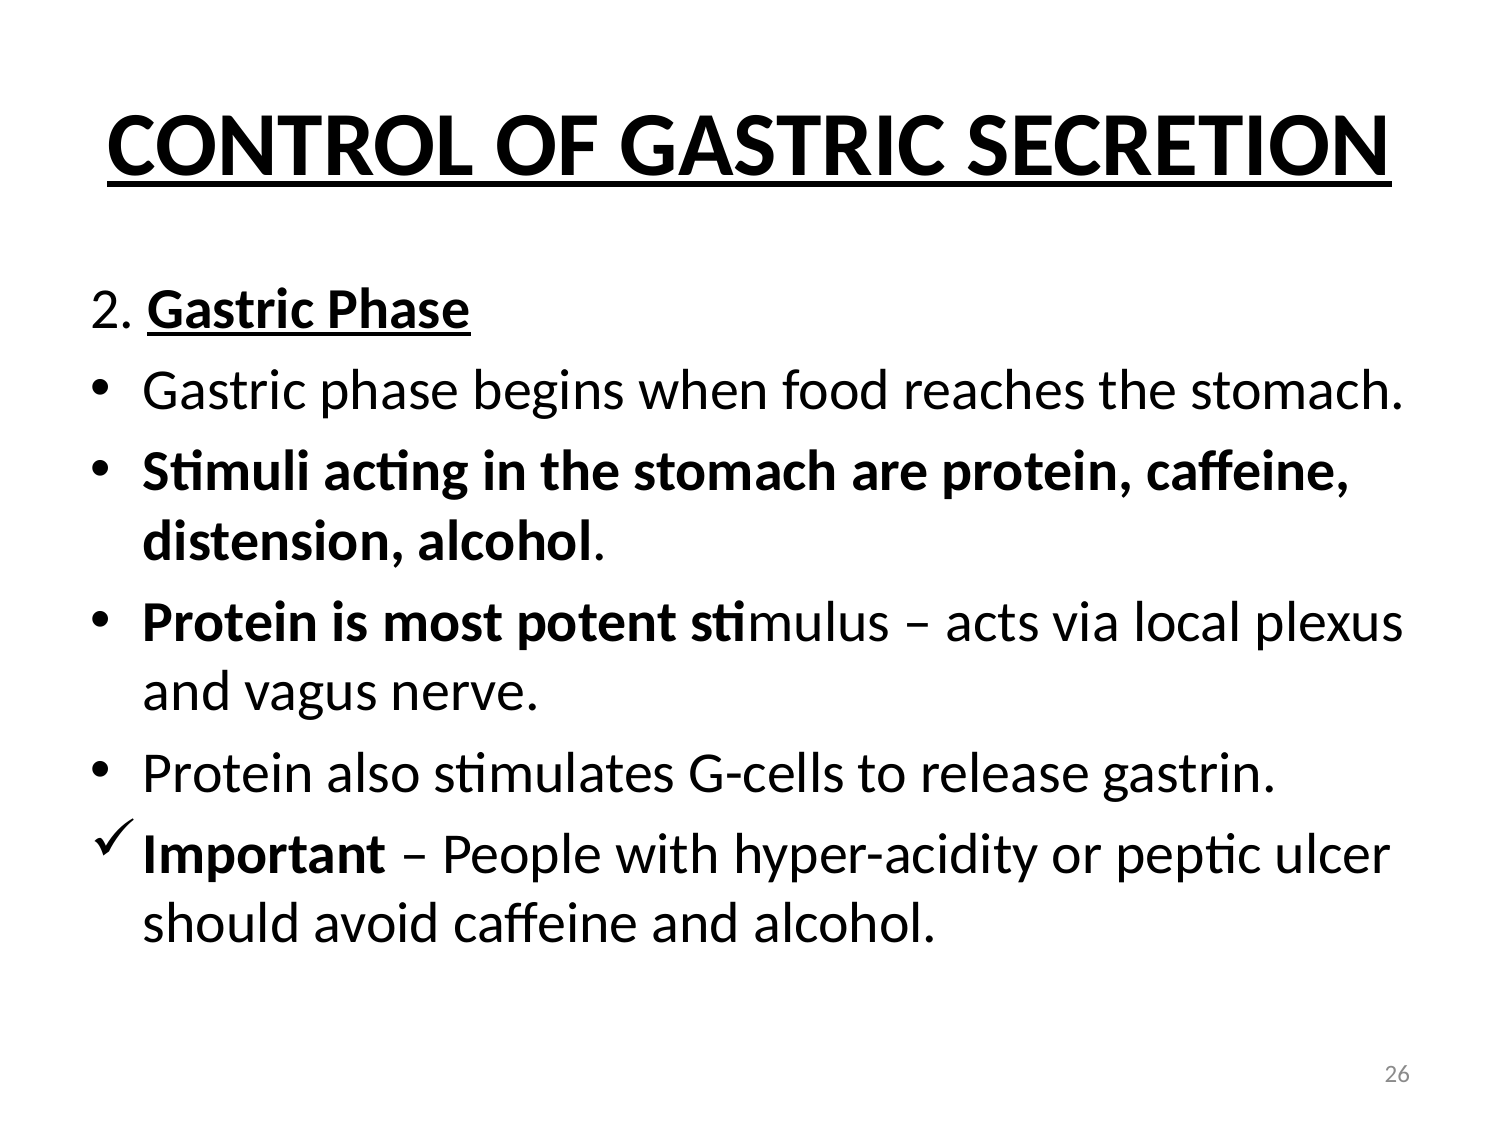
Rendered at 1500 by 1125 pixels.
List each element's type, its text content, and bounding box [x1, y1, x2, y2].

slide_number 26 [1074, 1042, 1425, 1103]
title CONTROL OF GASTRIC SECRETION [75, 45, 1425, 233]
list 2. Gastric Phase Gastric phase begins when food reaches the stomach. Stimuli acting in the stomach are protein, caffeine, distension, alcohol. Protein is most potent stimulus – acts via local plexus and vagus nerve. Protein also stimulates G-cells to release gastrin. Important – People with hyper-acidity or peptic ulcer should avoid caffeine and alcohol. [75, 262, 1425, 1005]
